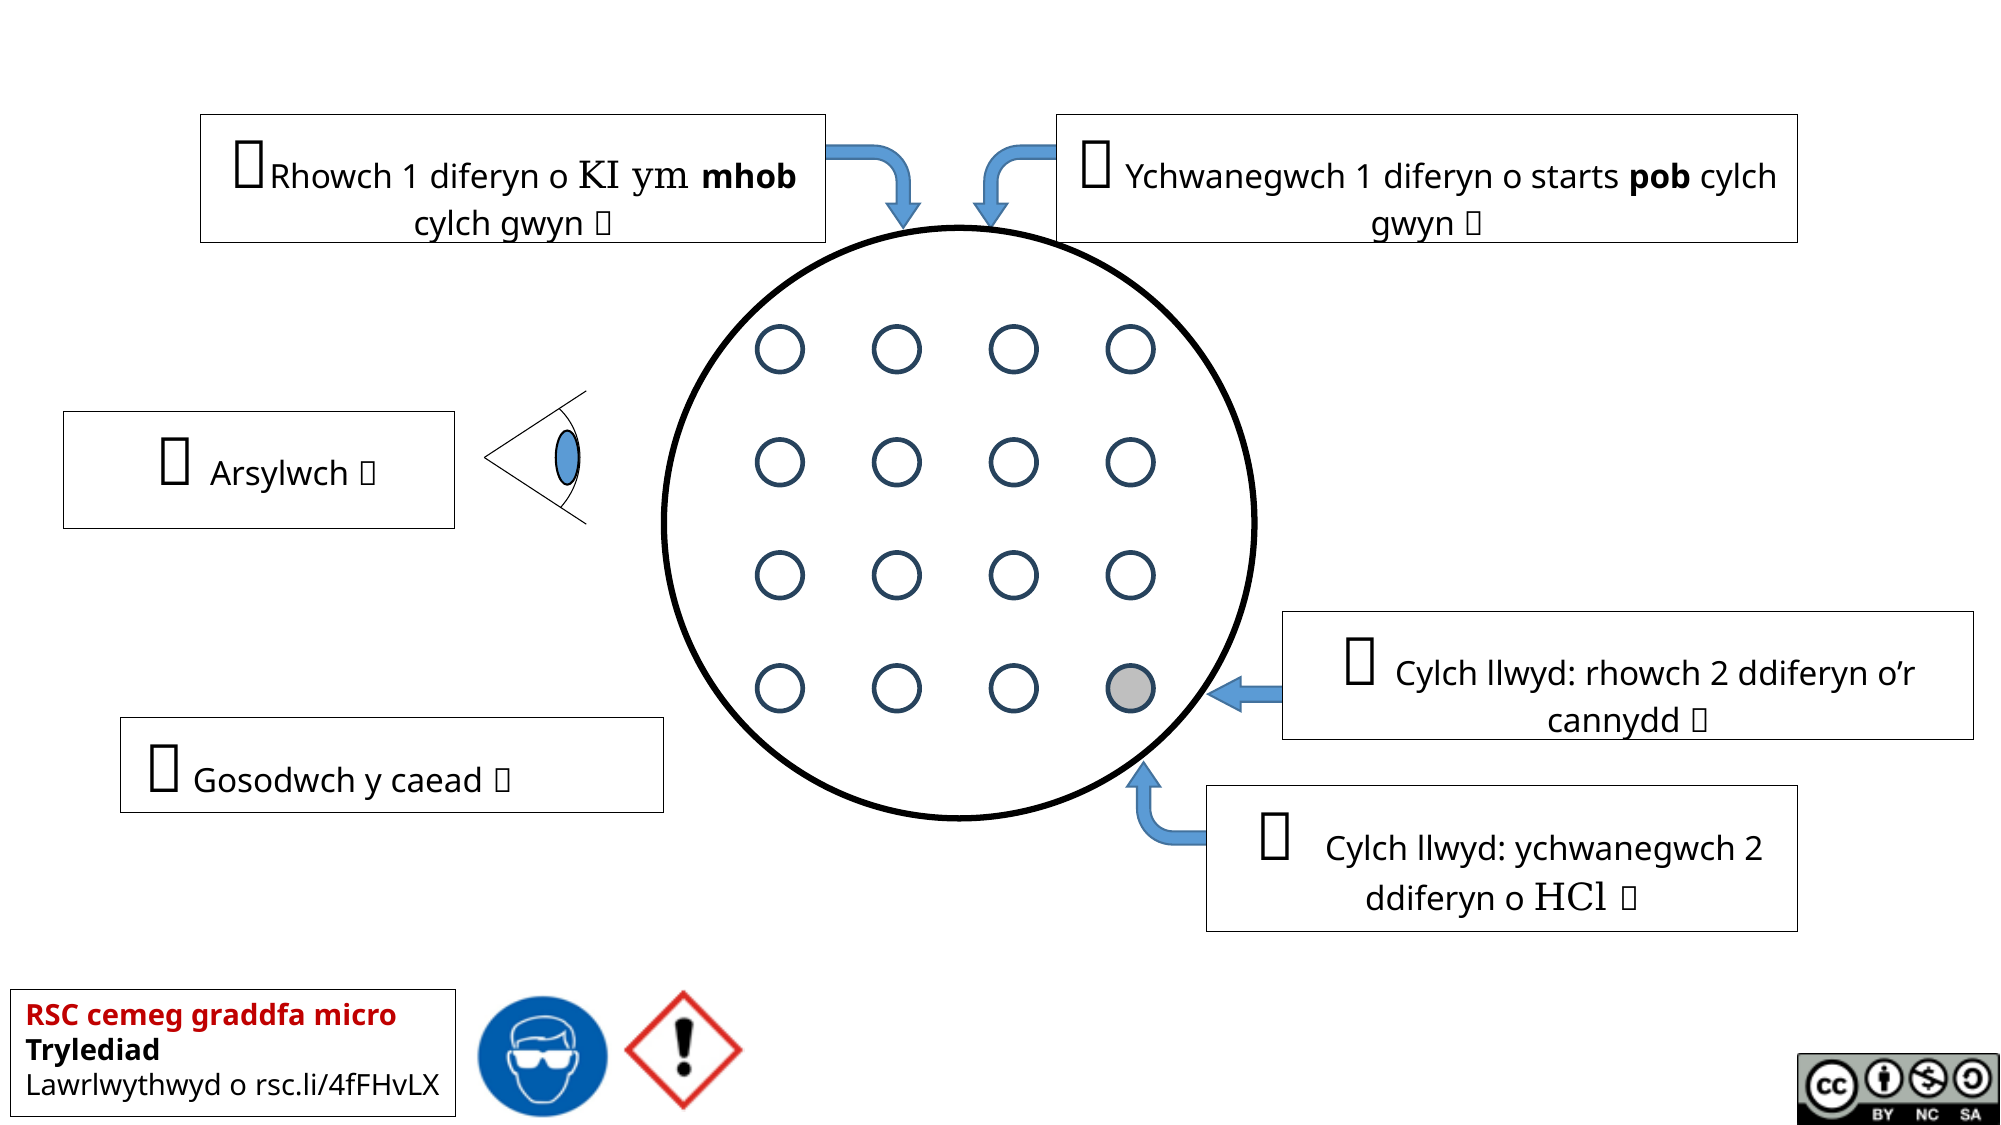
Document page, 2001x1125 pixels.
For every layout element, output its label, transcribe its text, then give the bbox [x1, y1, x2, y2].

picture [1797, 1053, 2000, 1125]
text_box [873, 664, 921, 713]
text_box [873, 551, 921, 600]
text_box [989, 325, 1038, 374]
text_box [1106, 438, 1155, 487]
text_box Rhowch 1 diferyn o KI ym mhob cylch gwyn  [200, 114, 826, 243]
text_box [826, 144, 922, 230]
text_box [1125, 760, 1206, 846]
text_box RSC cemeg graddfa micro Trylediad Lawrlwythwyd o rsc.li/4fFHvLX [10, 989, 456, 1117]
text_box  Ychwanegwch 1 diferyn o starts pob cylch gwyn  [1056, 114, 1798, 243]
text_box  Arsylwch  [63, 411, 440, 529]
picture [623, 989, 745, 1112]
text_box [1106, 664, 1155, 713]
picture [474, 993, 612, 1121]
text_box [989, 664, 1038, 713]
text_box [440, 388, 587, 535]
text_box [756, 438, 804, 487]
text_box [873, 438, 921, 487]
text_box [756, 664, 804, 713]
text_box [972, 144, 1056, 228]
text_box [756, 325, 804, 374]
text_box  Cylch llwyd: rhowch 2 ddiferyn o’r cannydd  [1282, 611, 1974, 740]
text_box [1205, 675, 1282, 713]
text_box  Cylch llwyd: ychwanegwch 2 ddiferyn o HCl  [1206, 785, 1798, 932]
text_box [989, 551, 1038, 600]
text_box [873, 325, 921, 374]
text_box [662, 226, 1256, 820]
text_box [989, 438, 1038, 487]
text_box [1106, 325, 1155, 374]
text_box [1106, 551, 1155, 600]
text_box  Gosodwch y caead  [120, 717, 664, 813]
text_box [756, 551, 804, 600]
